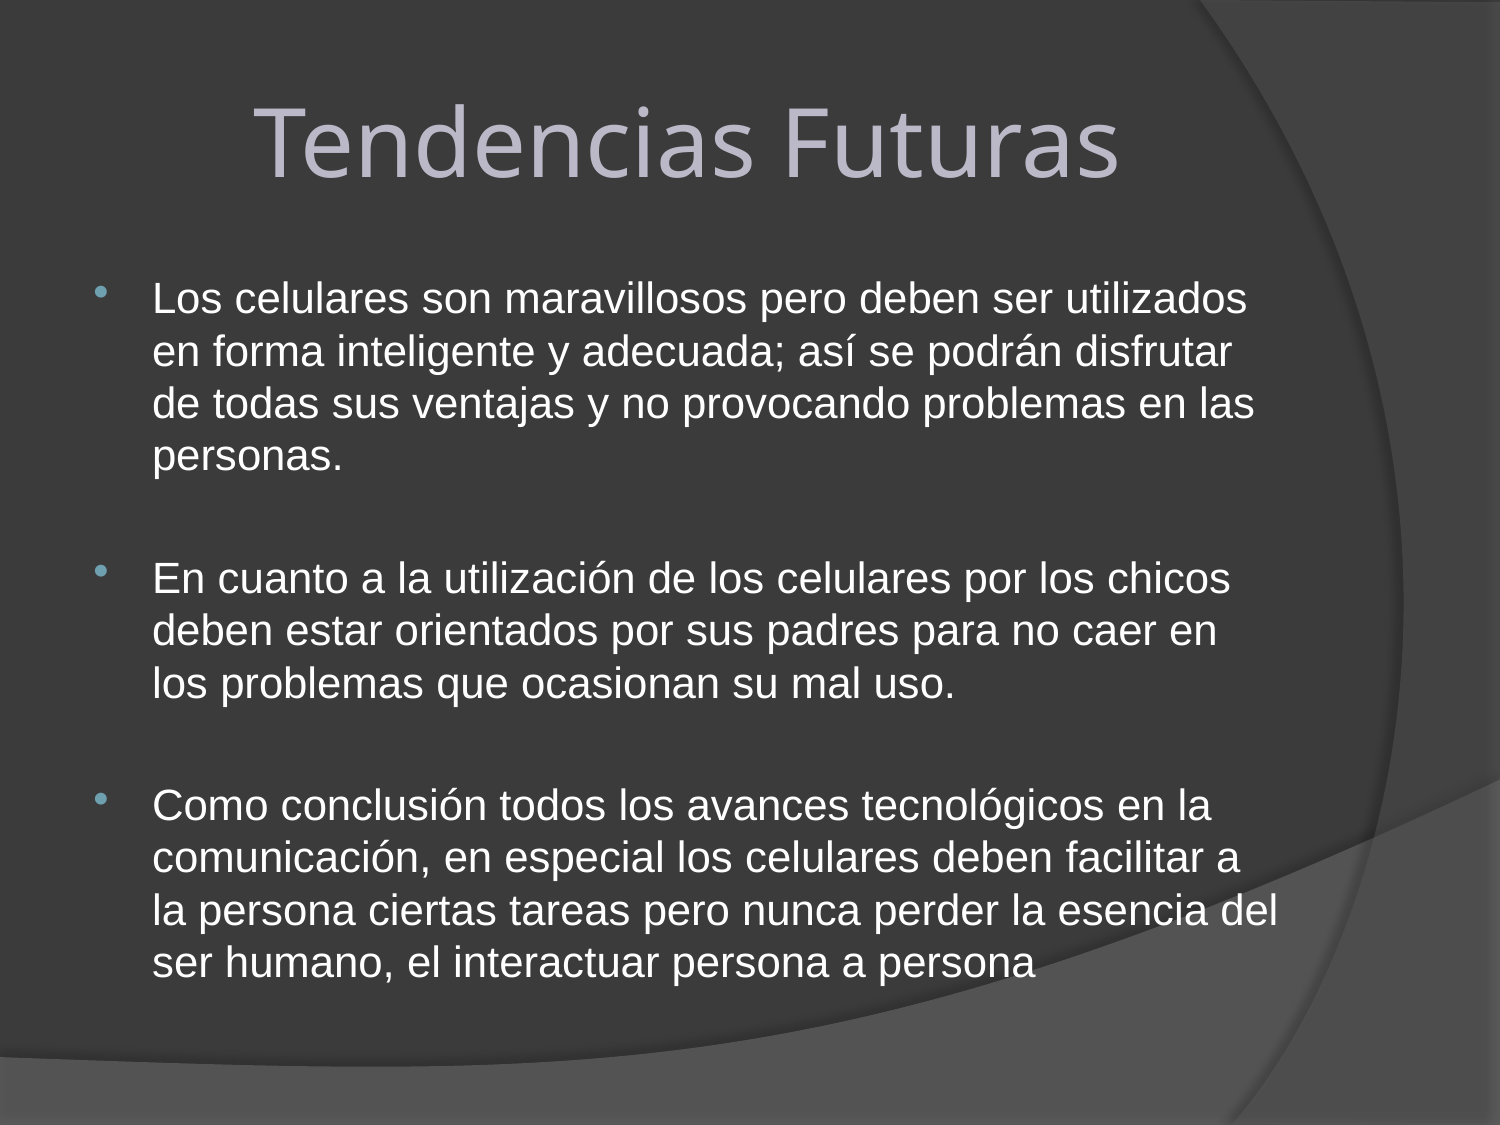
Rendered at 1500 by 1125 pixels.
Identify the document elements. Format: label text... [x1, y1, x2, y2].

title Tendencias Futuras [75, 45, 1300, 233]
list Los celulares son maravillosos pero deben ser utilizados en forma inteligente y adecuada; así se podrán disfrutar de todas sus ventajas y no provocando problemas en las personas. En cuanto a la utilización de los celulares por los chicos deben estar orientados por sus padres para no caer en los problemas que ocasionan su mal uso. Como conclusión todos los avances tecnológicos en la comunicación, en especial los celulares deben facilitar a la persona ciertas tareas pero nunca perder la esencia del ser humano, el interactuar persona a persona [75, 262, 1300, 1005]
